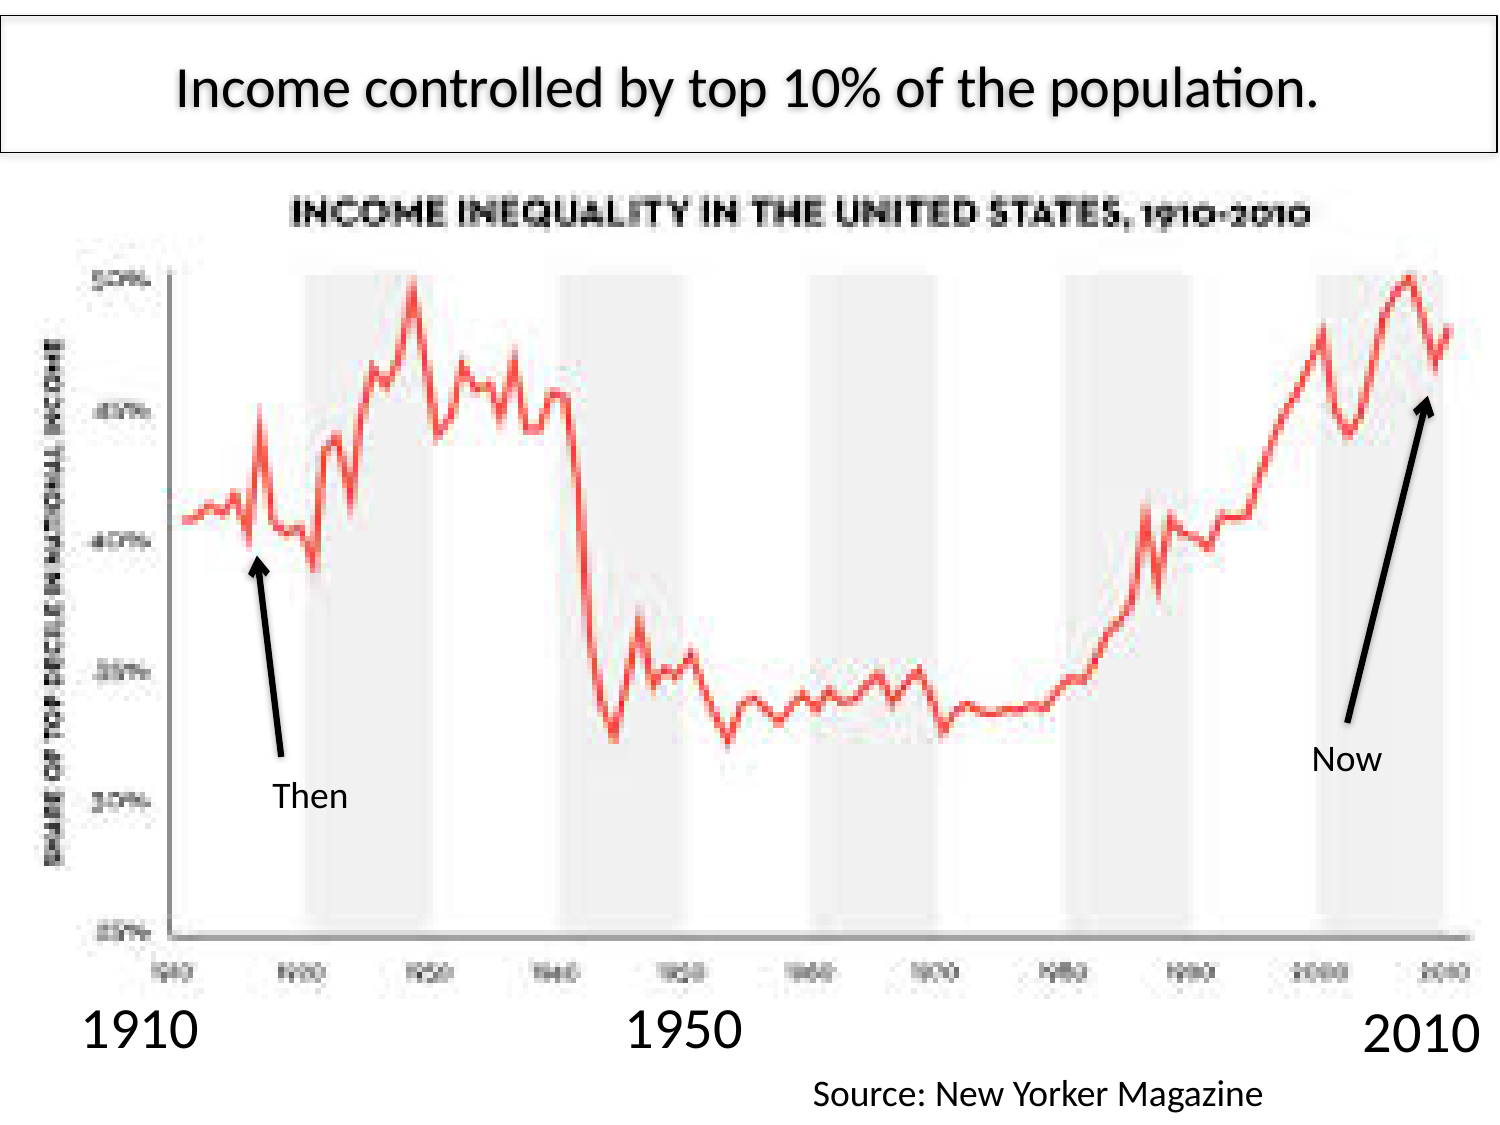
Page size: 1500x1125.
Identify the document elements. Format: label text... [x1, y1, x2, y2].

picture [33, 148, 1498, 1123]
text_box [1346, 395, 1428, 724]
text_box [256, 555, 282, 758]
text_box Income controlled by top 10% of the population. [0, 15, 1498, 153]
